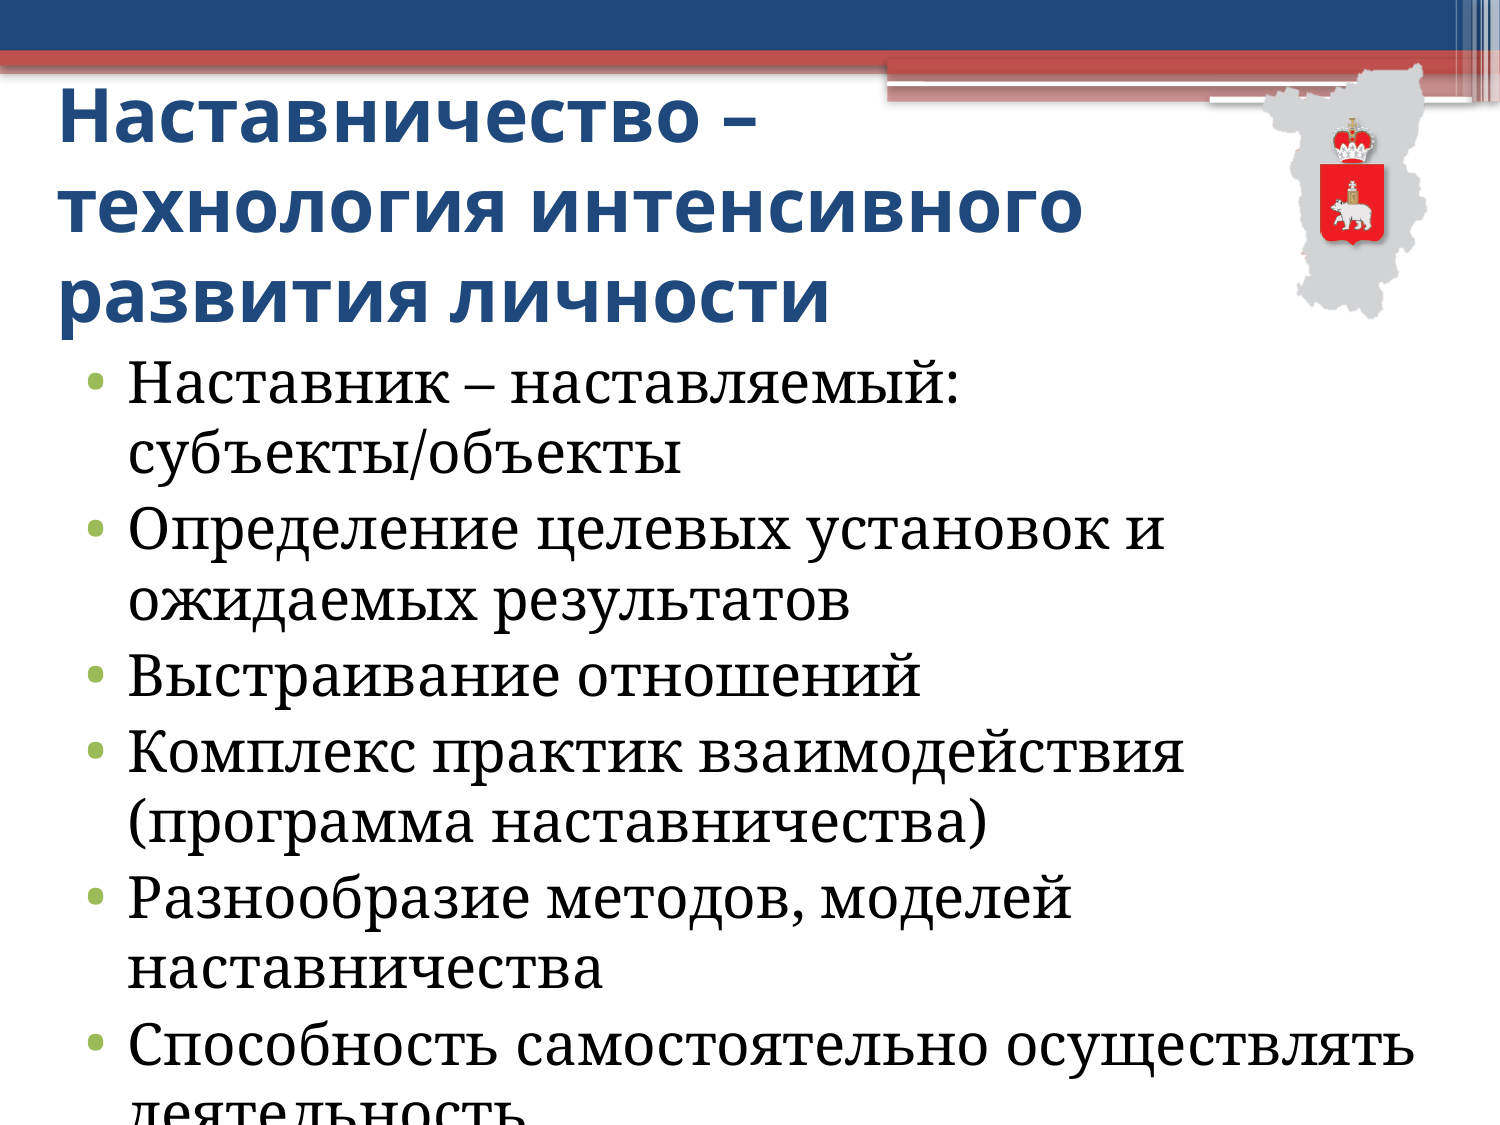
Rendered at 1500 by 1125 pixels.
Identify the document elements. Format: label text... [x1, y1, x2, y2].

list Наставник – наставляемый: субъекты/объекты Определение целевых установок и ожидаемых результатов Выстраивание отношений Комплекс практик взаимодействия (программа наставничества) Разнообразие методов, моделей наставничества Способность самостоятельно осуществлять деятельность [53, 338, 1459, 1079]
title Наставничество – технология интенсивного развития личности [41, 90, 1176, 315]
picture [1198, 0, 1500, 368]
